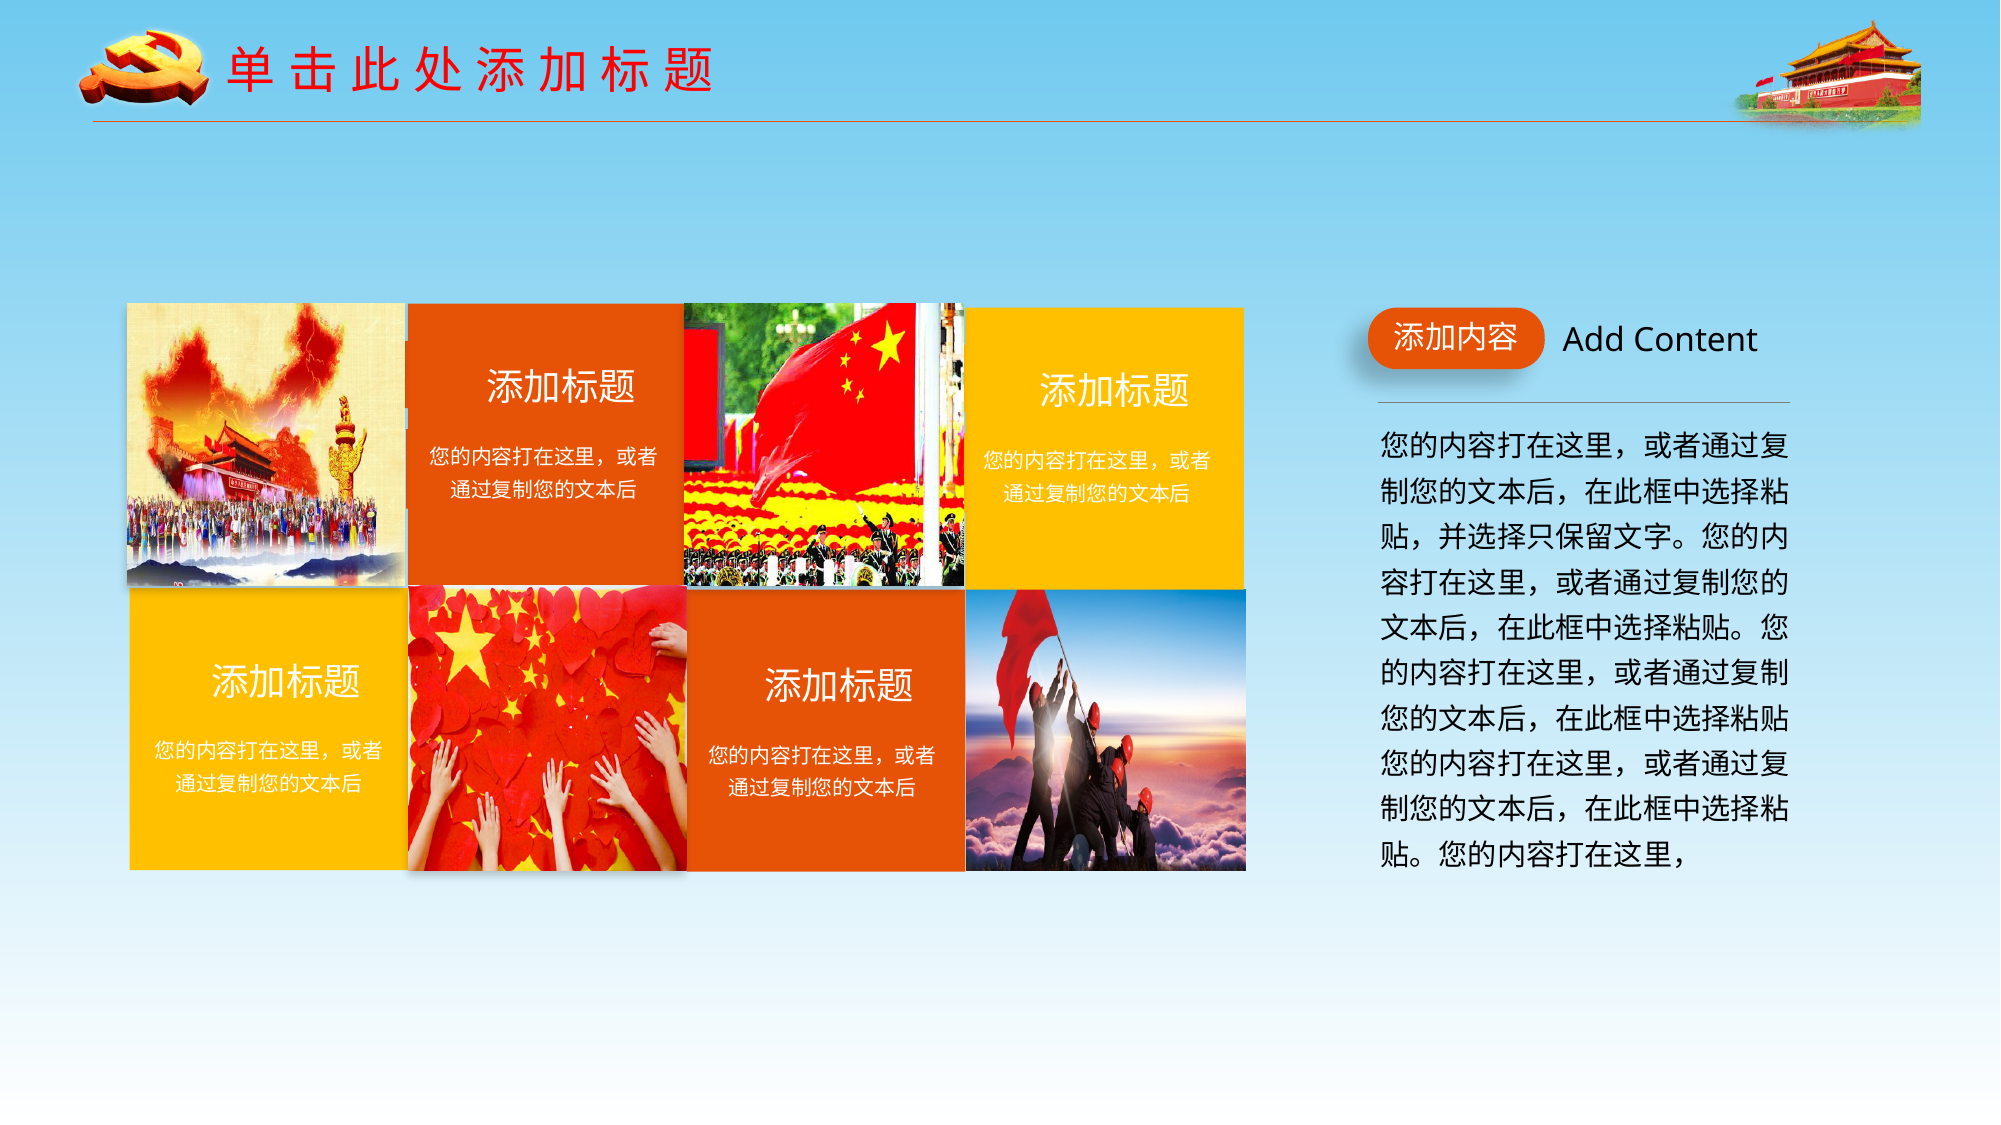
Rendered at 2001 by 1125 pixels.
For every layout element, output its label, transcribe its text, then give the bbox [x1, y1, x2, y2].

picture [966, 590, 1246, 871]
text_box 您的内容打在这里，或者通过复制您的文本后，在此框中选择粘贴，并选择只保留文字。您的内容打在这里，或者通过复制您的文本后，在此框中选择粘贴。您的内容打在这里，或者通过复制您的文本后，在此框中选择粘贴您的内容打在这里，或者通过复制您的文本后，在此框中选择粘贴。您的内容打在这里， [1354, 404, 1823, 884]
text_box 单击此处添加标题 [231, 31, 764, 106]
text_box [940, 307, 1244, 590]
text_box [405, 303, 684, 586]
picture [39, 10, 231, 145]
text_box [111, 588, 408, 871]
picture [127, 303, 405, 586]
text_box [665, 589, 966, 872]
picture [1709, 0, 1921, 148]
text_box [1368, 307, 1853, 403]
picture [408, 303, 964, 871]
